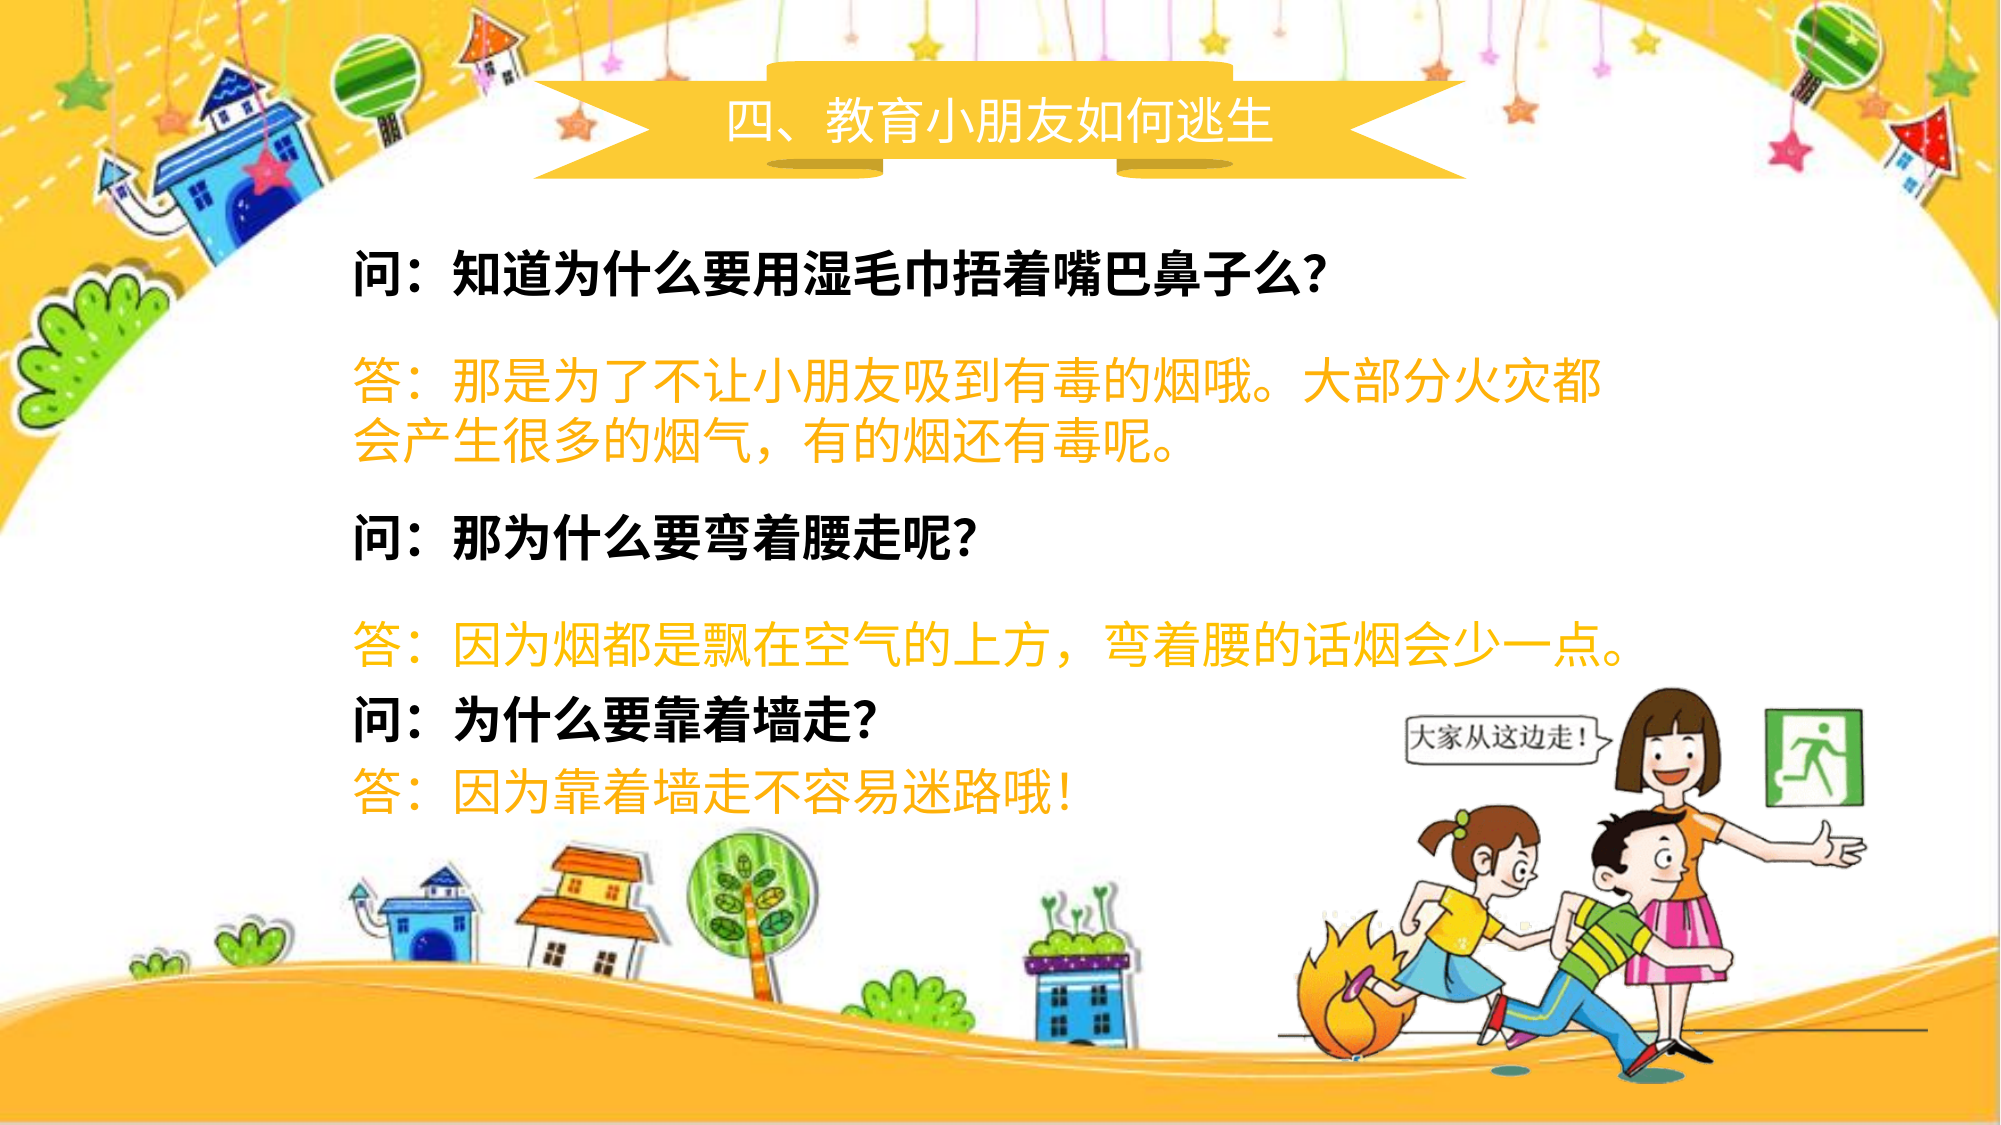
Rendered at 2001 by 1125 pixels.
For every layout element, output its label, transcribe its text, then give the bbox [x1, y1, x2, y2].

picture [0, 0, 2001, 1125]
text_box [533, 61, 1467, 179]
text_box 问：知道为什么要用湿毛巾捂着嘴巴鼻子么？ 答：那是为了不让小朋友吸到有毒的烟哦。大部分火灾都会产生很多的烟气，有的烟还有毒呢。 问：那为什么要弯着腰走呢？ 答：因为烟都是飘在空气的上方，弯着腰的话烟会少一点。 问：为什么要靠着墙走？ 答：因为靠着墙走不容易迷路哦！ [337, 246, 1663, 873]
